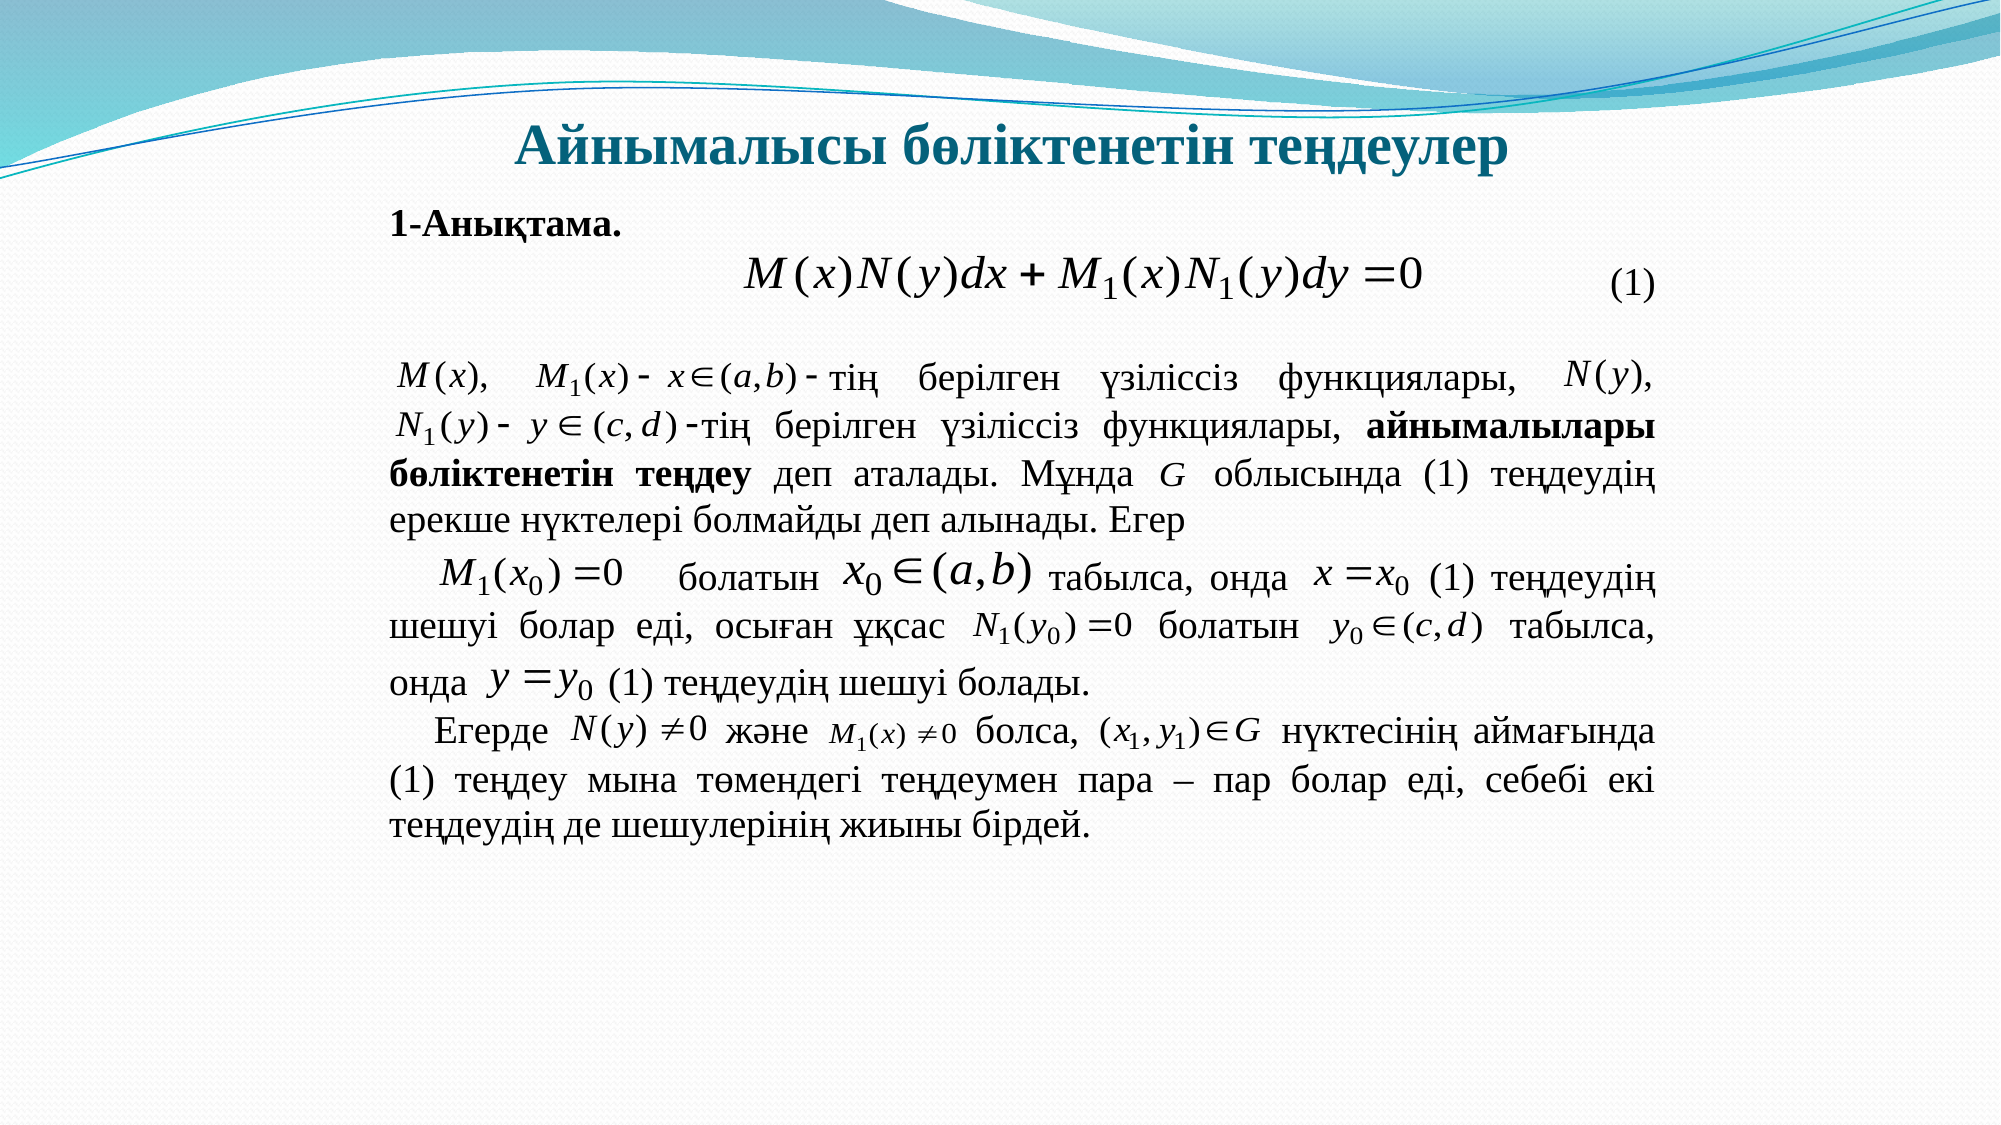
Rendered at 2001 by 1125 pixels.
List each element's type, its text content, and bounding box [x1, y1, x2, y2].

title Айнымалысы бөліктенетін теңдеулер [103, 71, 1921, 176]
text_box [385, 199, 1659, 1045]
